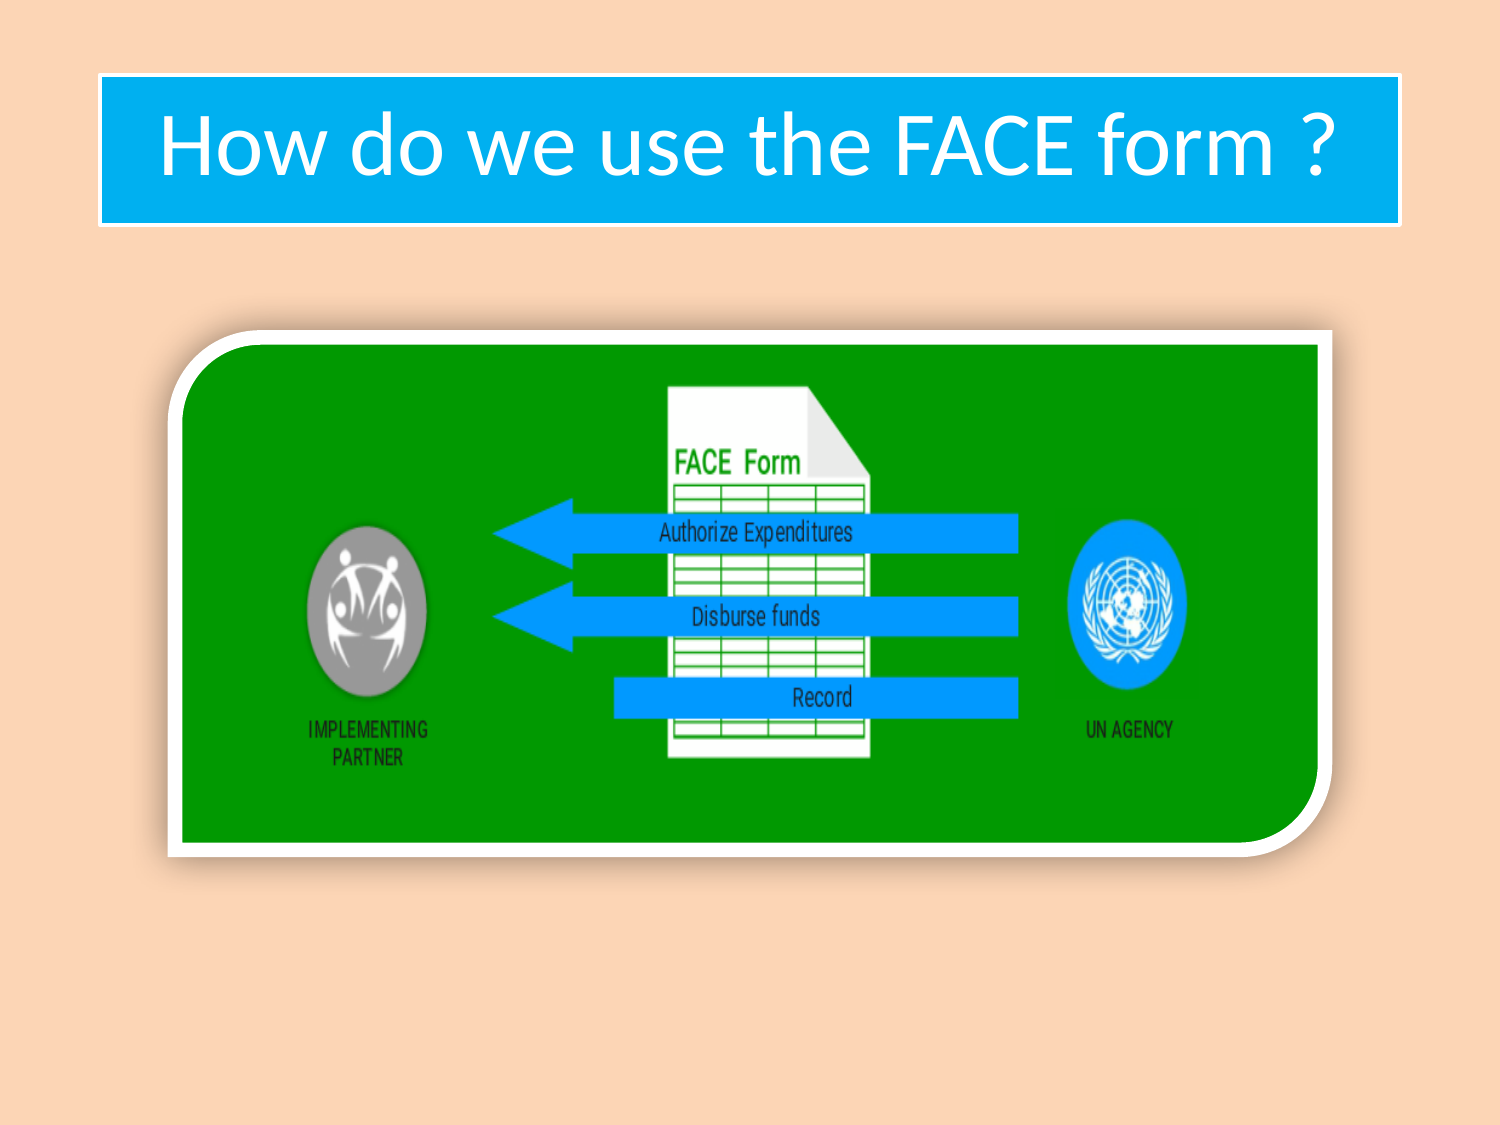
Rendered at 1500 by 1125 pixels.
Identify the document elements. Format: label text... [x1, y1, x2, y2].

picture [174, 337, 1326, 851]
title How do we use the FACE form ? [75, 45, 1425, 233]
